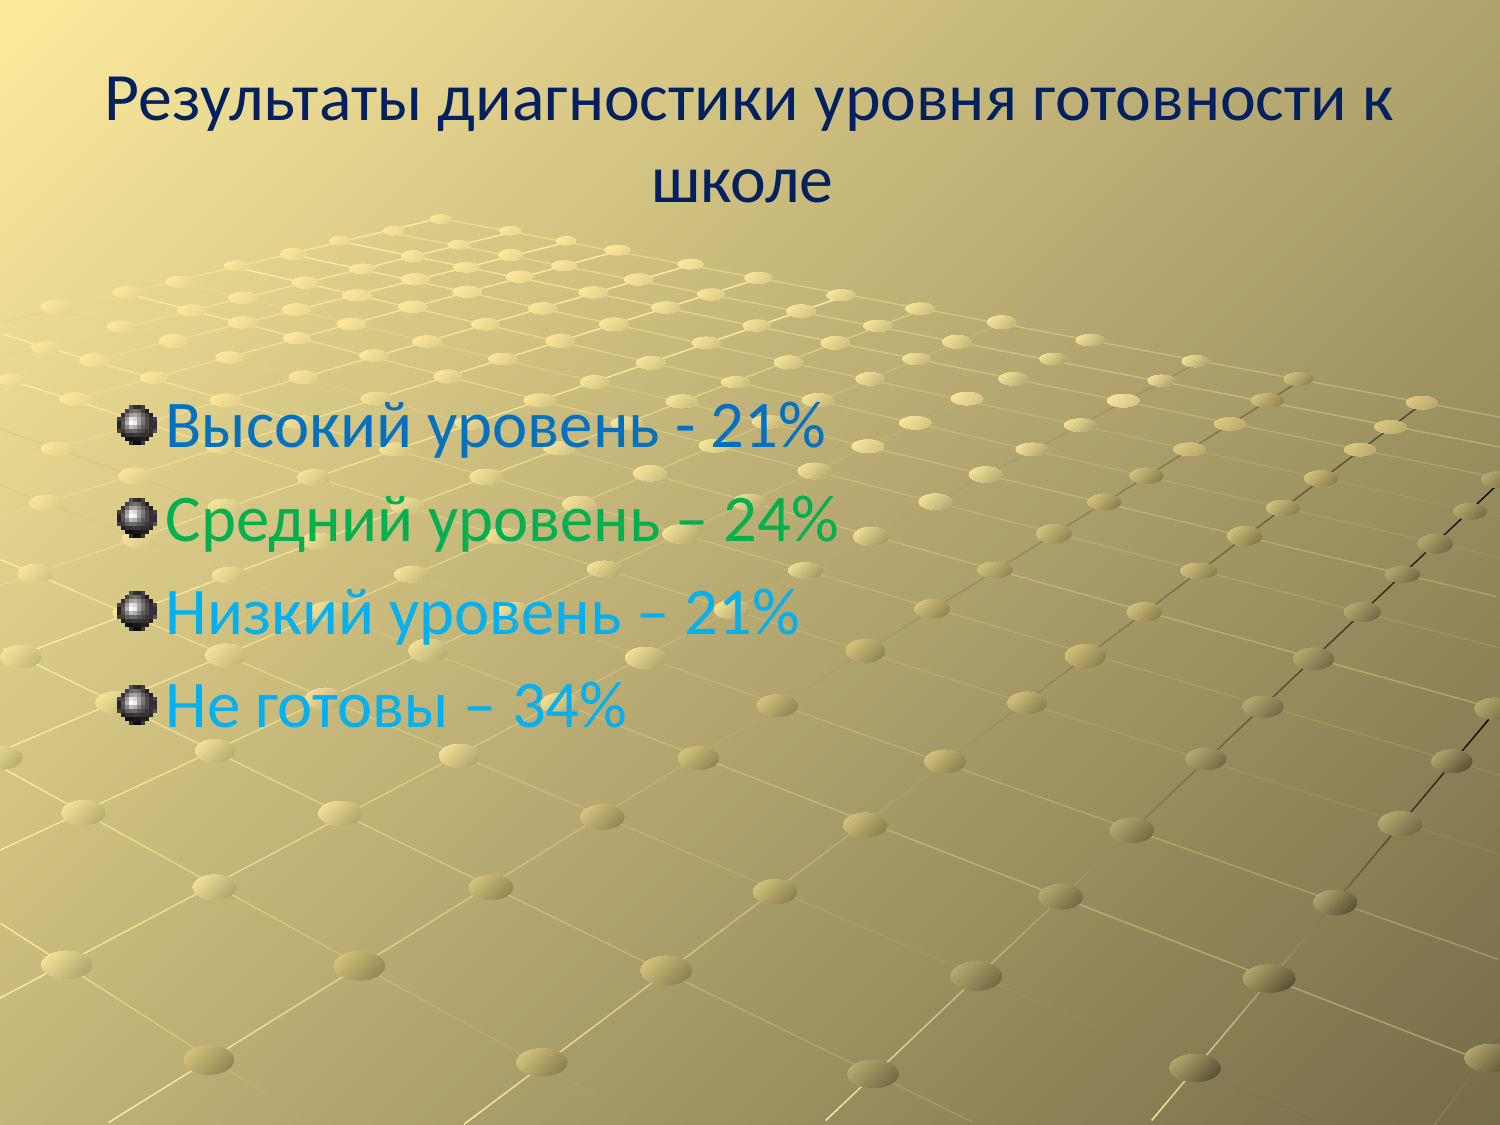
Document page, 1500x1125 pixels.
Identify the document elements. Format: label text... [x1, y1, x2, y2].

picture [109, 397, 157, 445]
title Результаты диагностики уровня готовности к школе [74, 44, 1426, 305]
list Высокий уровень - 21% Средний уровень – 24% Низкий уровень – 21% Не готовы – 34% [94, 373, 1153, 1011]
picture [109, 584, 157, 631]
picture [109, 490, 157, 538]
picture [109, 677, 157, 725]
